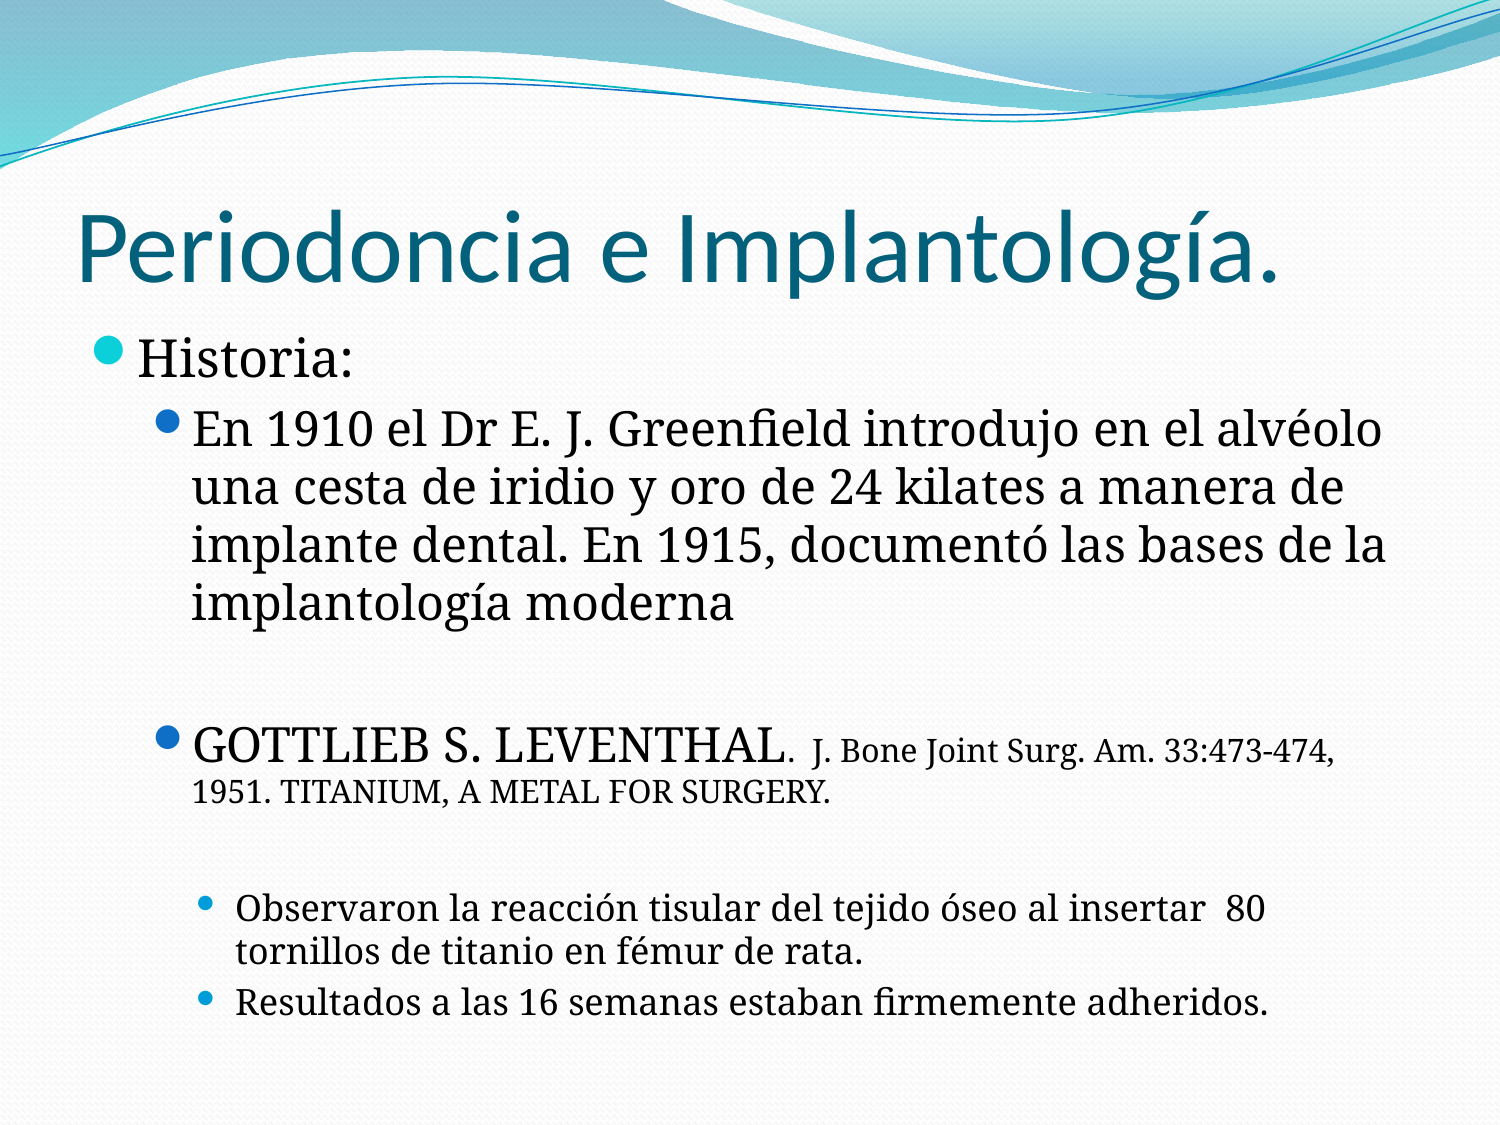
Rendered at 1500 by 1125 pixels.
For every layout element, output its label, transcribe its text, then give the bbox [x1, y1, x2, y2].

title Periodoncia e Implantología. [75, 115, 1425, 303]
list Historia: En 1910 el Dr E. J. Greenfield introdujo en el alvéolo una cesta de iridio y oro de 24 kilates a manera de implante dental. En 1915, documentó las bases de la implantología moderna GOTTLIEB S. LEVENTHAL. J. Bone Joint Surg. Am. 33:473-474, 1951. TITANIUM, A METAL FOR SURGERY. Observaron la reacción tisular del tejido óseo al insertar 80 tornillos de titanio en fémur de rata. Resultados a las 16 semanas estaban firmemente adheridos. [75, 317, 1425, 1038]
